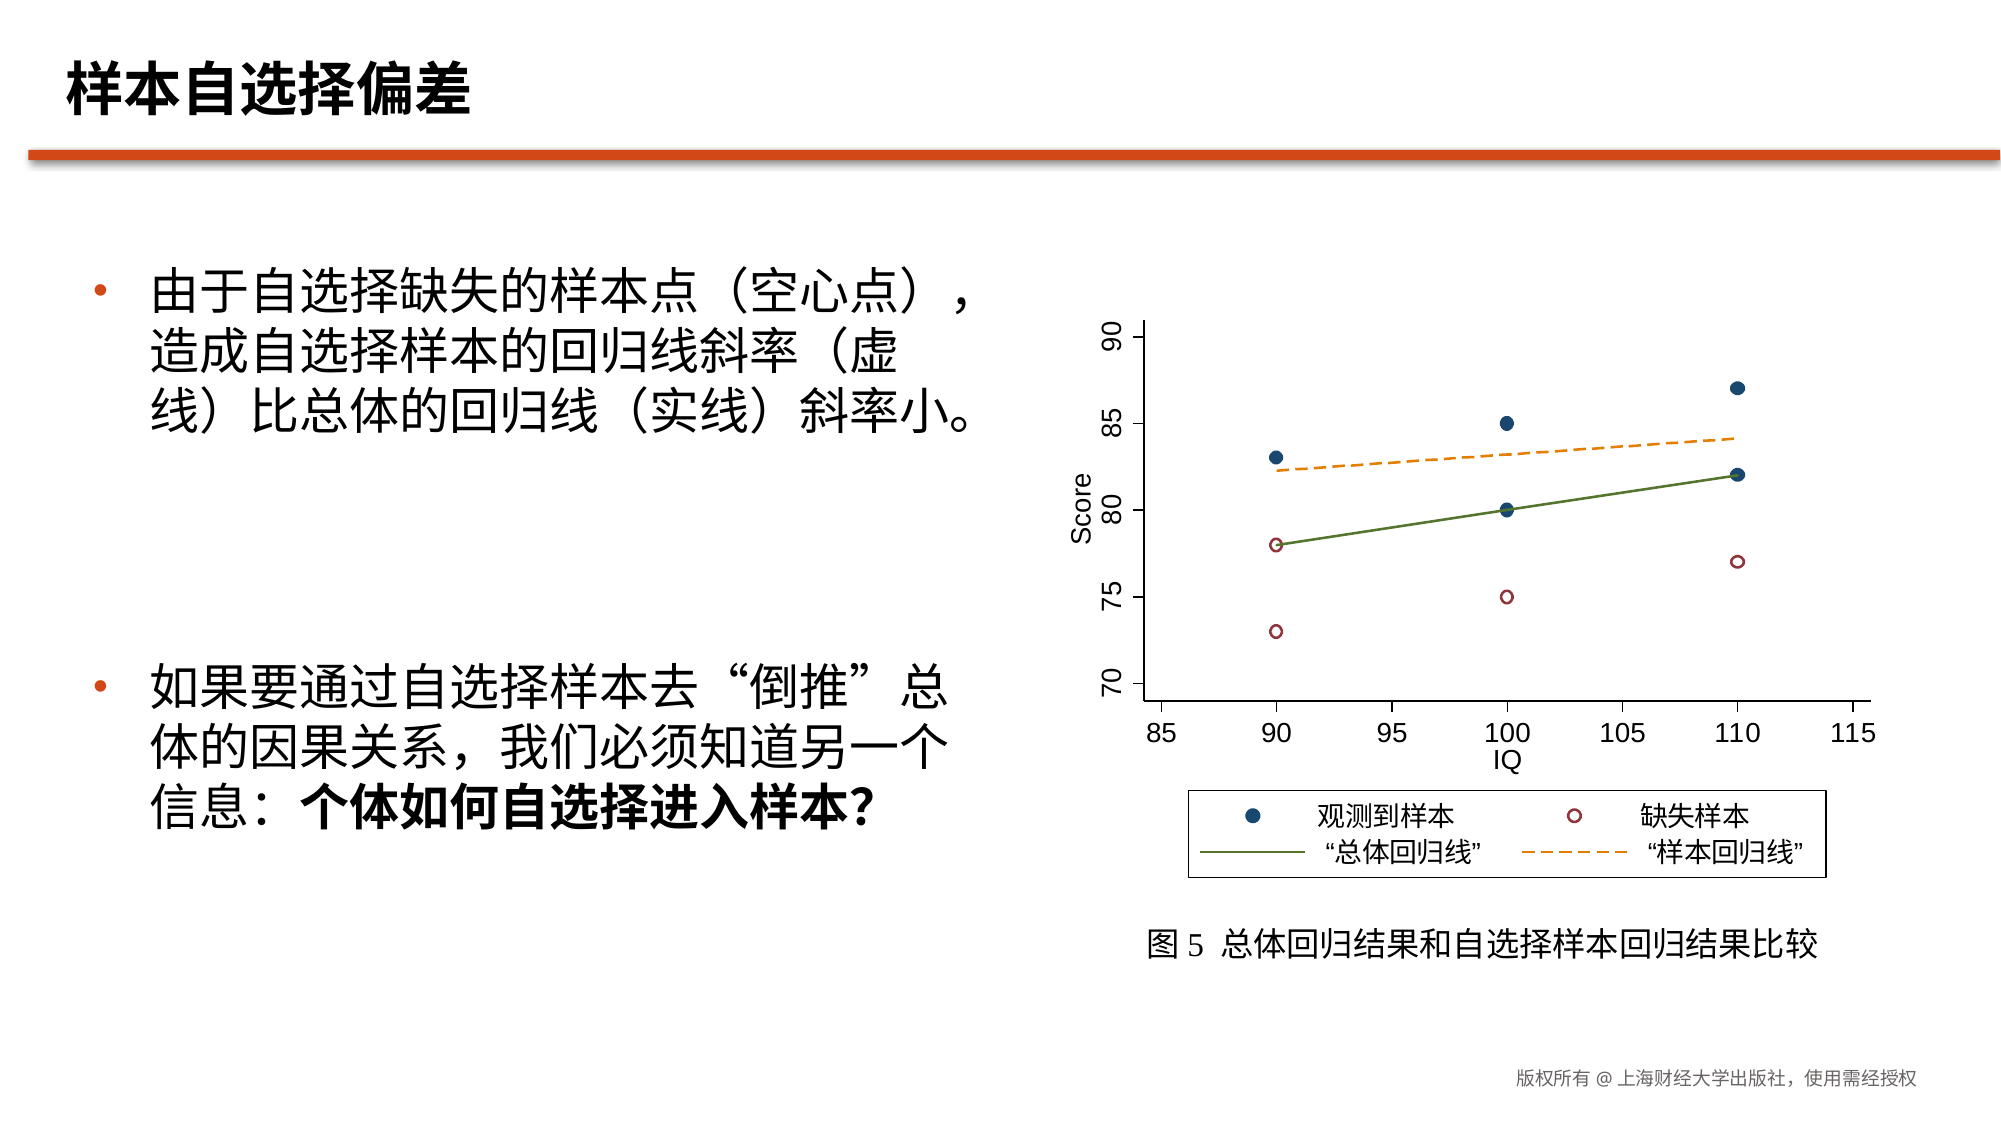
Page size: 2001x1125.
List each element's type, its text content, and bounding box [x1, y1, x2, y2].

list 由于自选择缺失的样本点（空心点），造成自选择样本的回归线斜率（虚线）比总体的回归线（实线）斜率小。 如果要通过自选择样本去“倒推”总体的因果关系，我们必须知道另一个信息：个体如何自选择进入样本？ [78, 252, 1000, 1109]
text_box 图5 总体回归结果和自选择样本回归结果比较 [1131, 925, 1842, 971]
title 样本自选择偏差 [50, 50, 1825, 138]
footer 版权所有@上海财经大学出版社，使用需经授权 [1483, 1046, 1950, 1109]
picture [1033, 290, 1901, 917]
